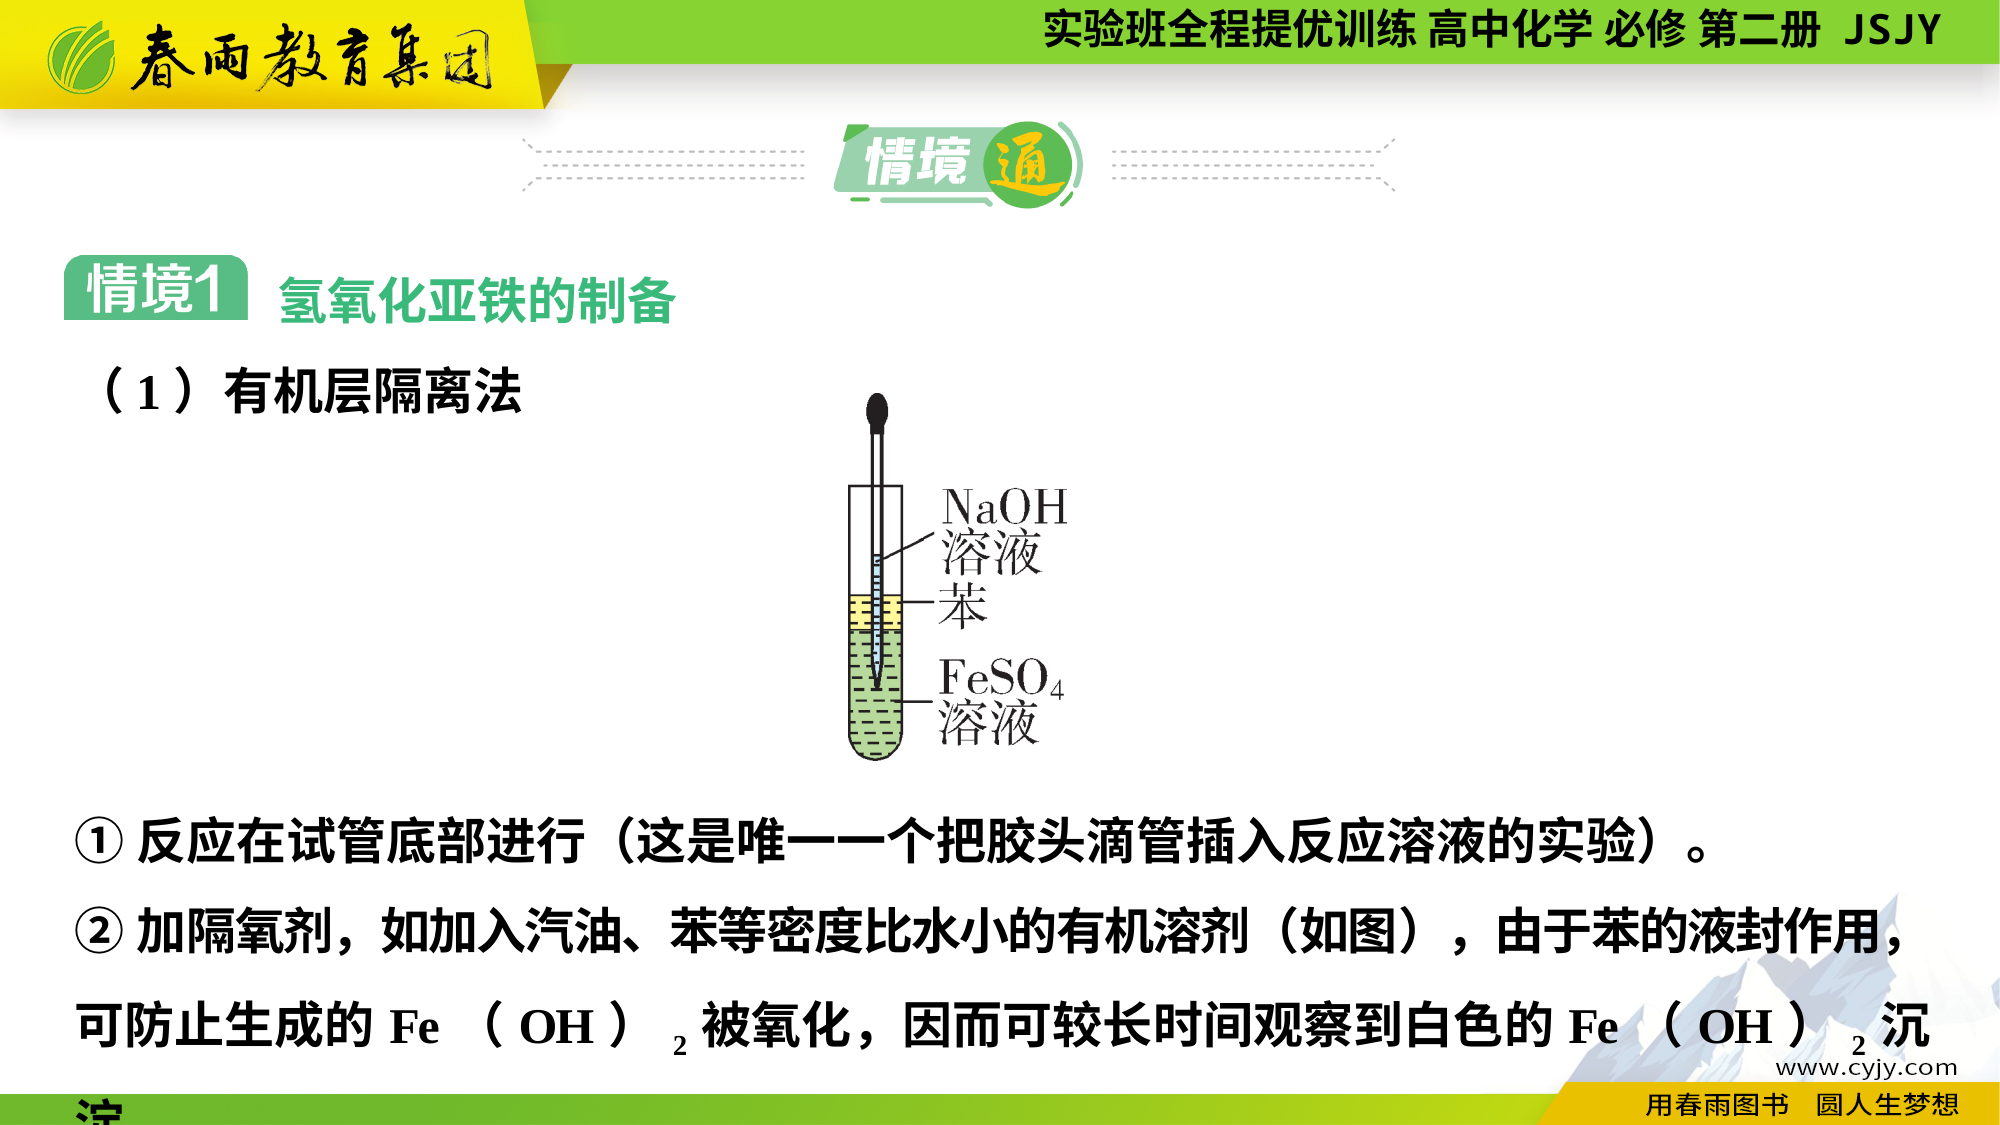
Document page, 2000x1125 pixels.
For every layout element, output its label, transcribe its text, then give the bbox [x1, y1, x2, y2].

list 氢氧化亚铁的制备 （1）有机层隔离法 ①反应在试管底部进行（这是唯一一个把胶头滴管插入反应溶液的实验）。 ②加隔氧剂，如加入汽油、苯等密度比水小的有机溶剂（如图），由于苯的液封作用，可防止生成的Fe（OH）2被氧化，因而可较长时间观察到白色的Fe（OH）2沉淀。 [59, 231, 1944, 1065]
picture [0, 0, 2000, 1125]
